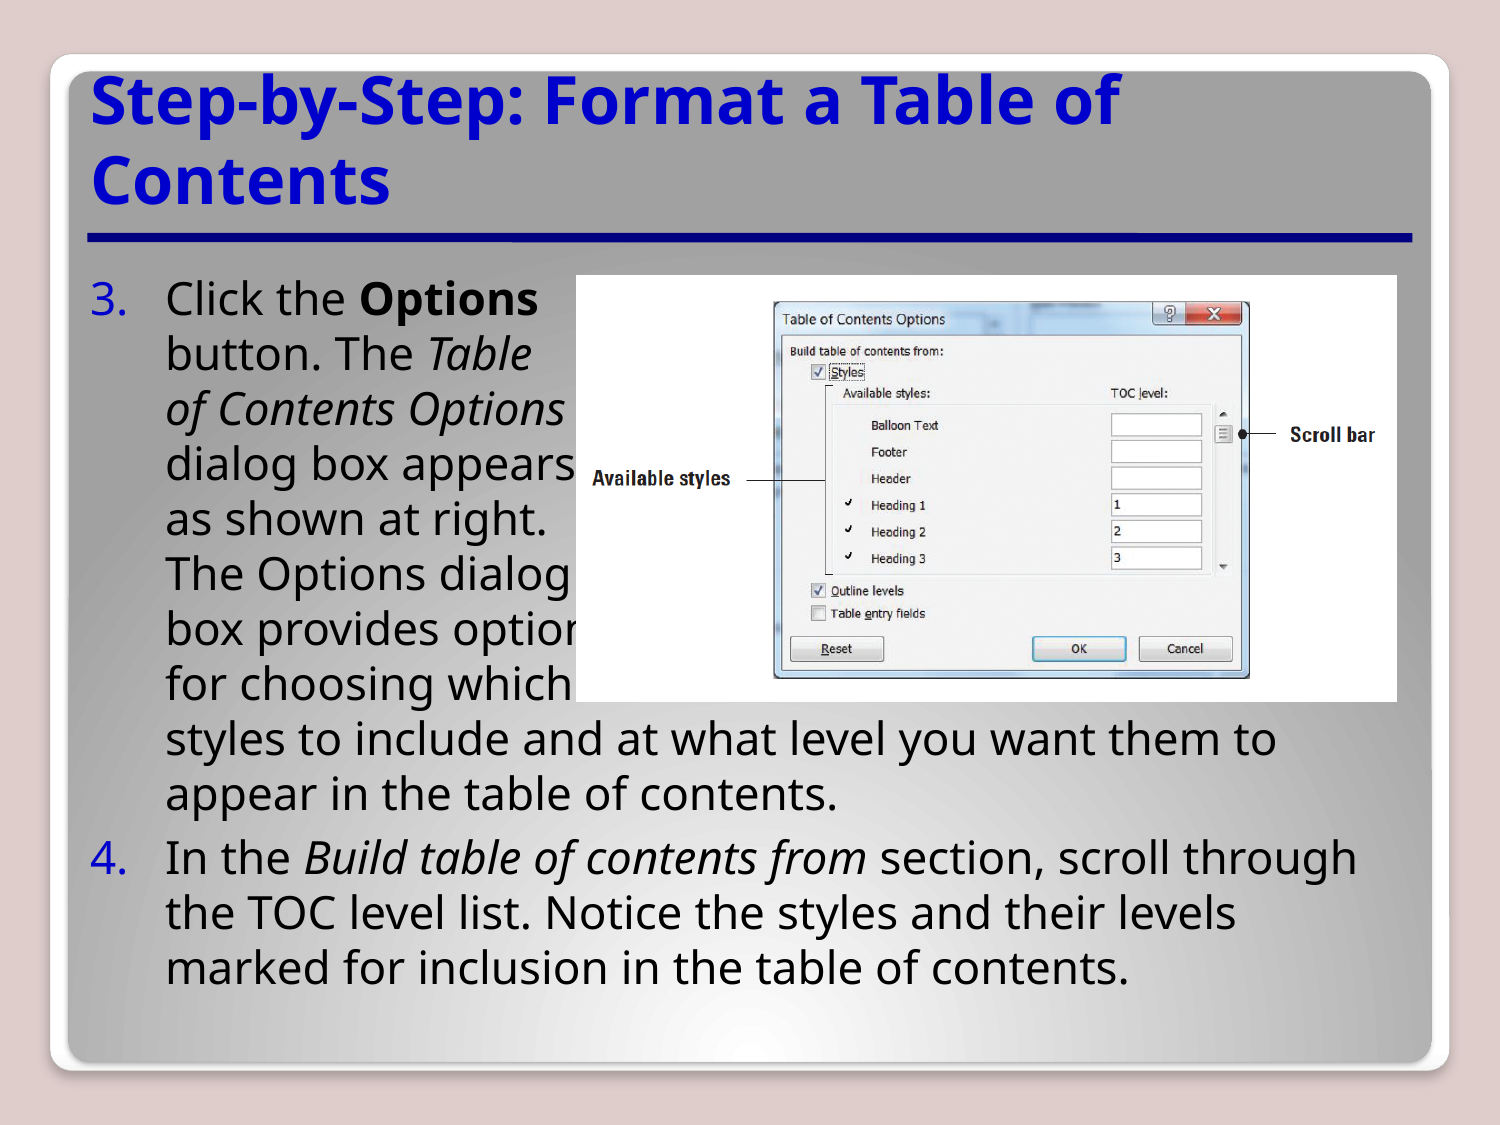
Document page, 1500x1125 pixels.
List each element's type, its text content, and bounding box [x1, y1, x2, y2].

title Step-by-Step: Format a Table of Contents [74, 74, 1426, 226]
list Click the Options button. The Table of Contents Options dialog box appears, as shown at right. The Options dialog box provides options for choosing which styles to include and at what level you want them to appear in the table of contents. In the Build table of contents from section, scroll through the TOC level list. Notice the styles and their levels marked for inclusion in the table of contents. [74, 262, 1426, 1063]
picture [576, 275, 1397, 703]
